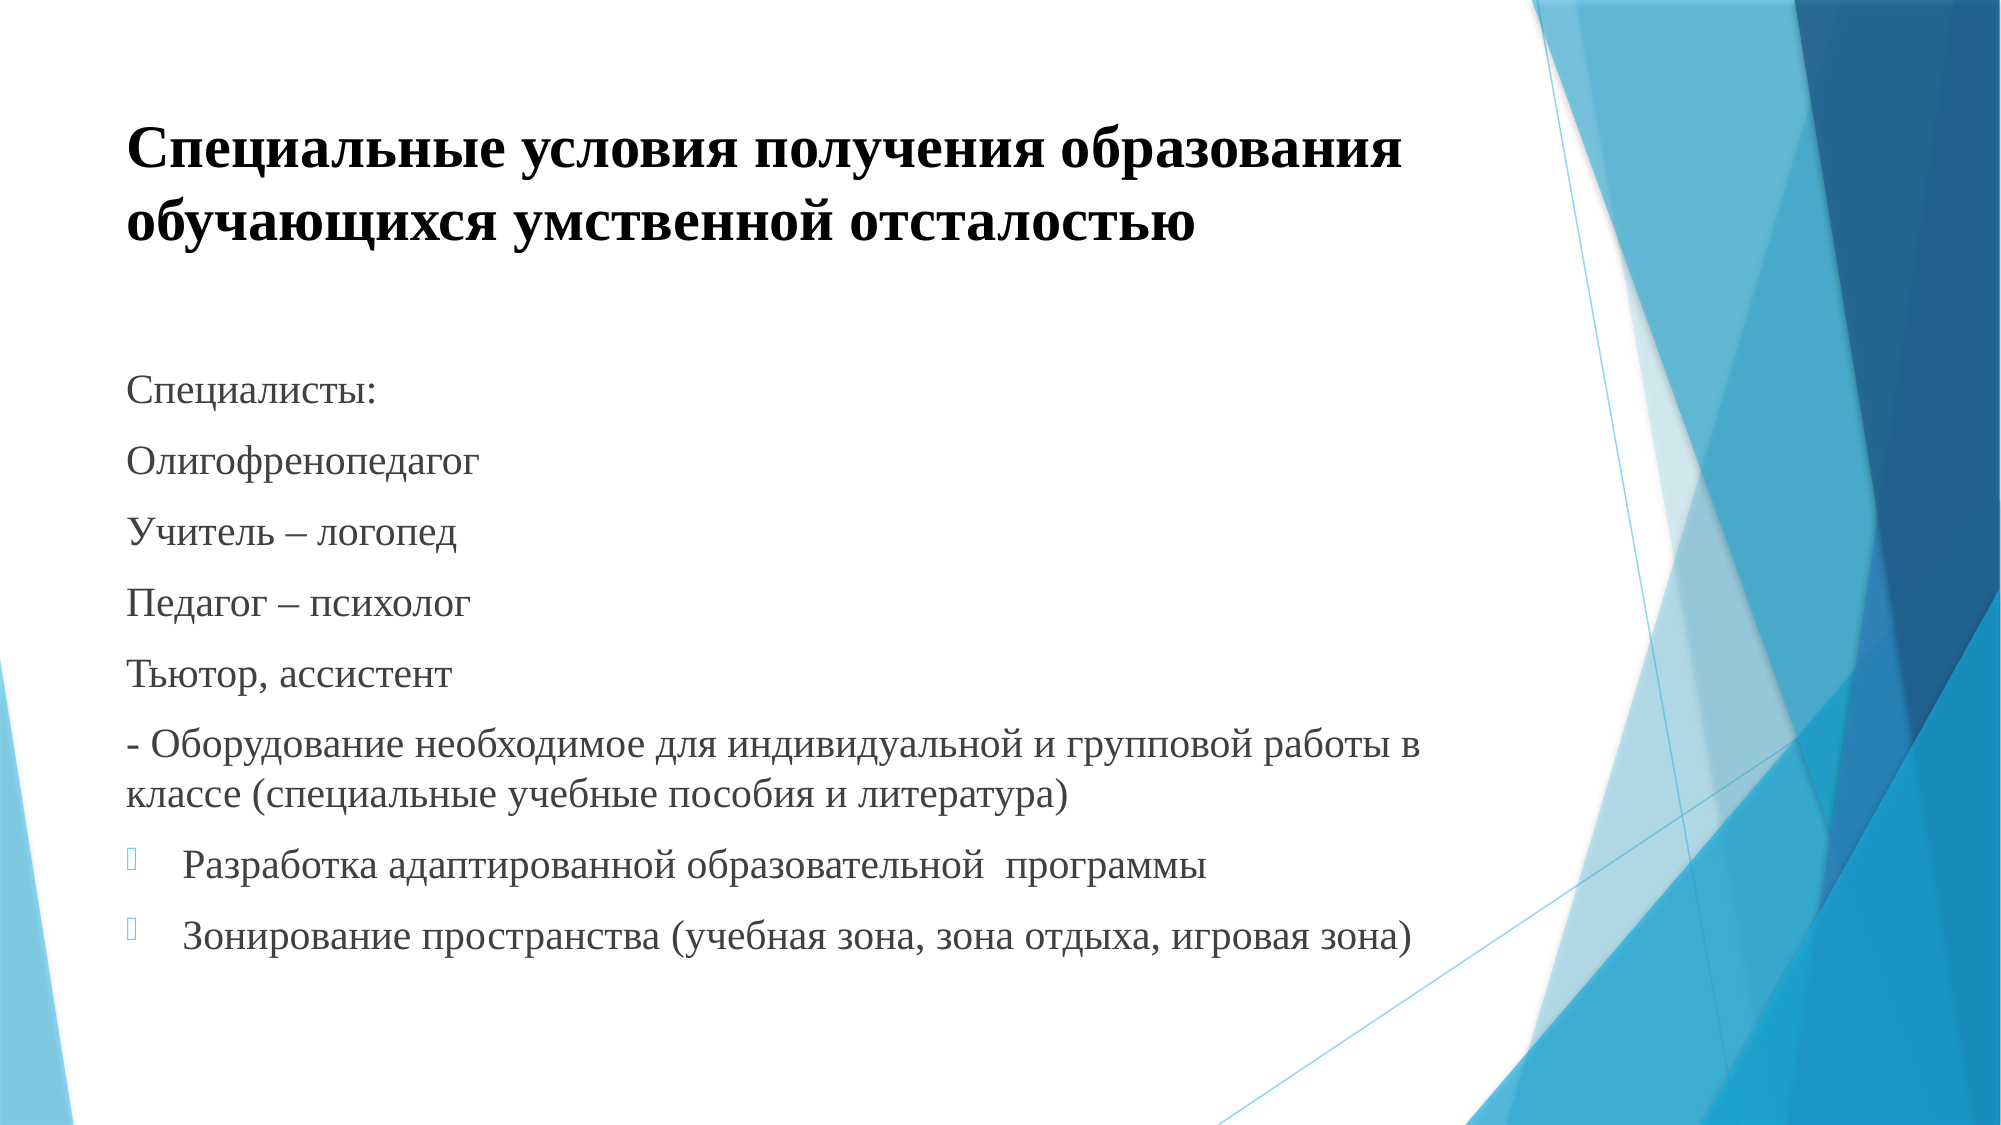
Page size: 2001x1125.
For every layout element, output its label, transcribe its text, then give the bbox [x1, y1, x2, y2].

list Специалисты: Олигофренопедагог Учитель – логопед Педагог – психолог Тьютор, ассистент - Оборудование необходимое для индивидуальной и групповой работы в классе (специальные учебные пособия и литература) Разработка адаптированной образовательной программы Зонирование пространства (учебная зона, зона отдыха, игровая зона) [111, 354, 1522, 992]
title Специальные условия получения образования обучающихся умственной отсталостью [111, 99, 1522, 317]
